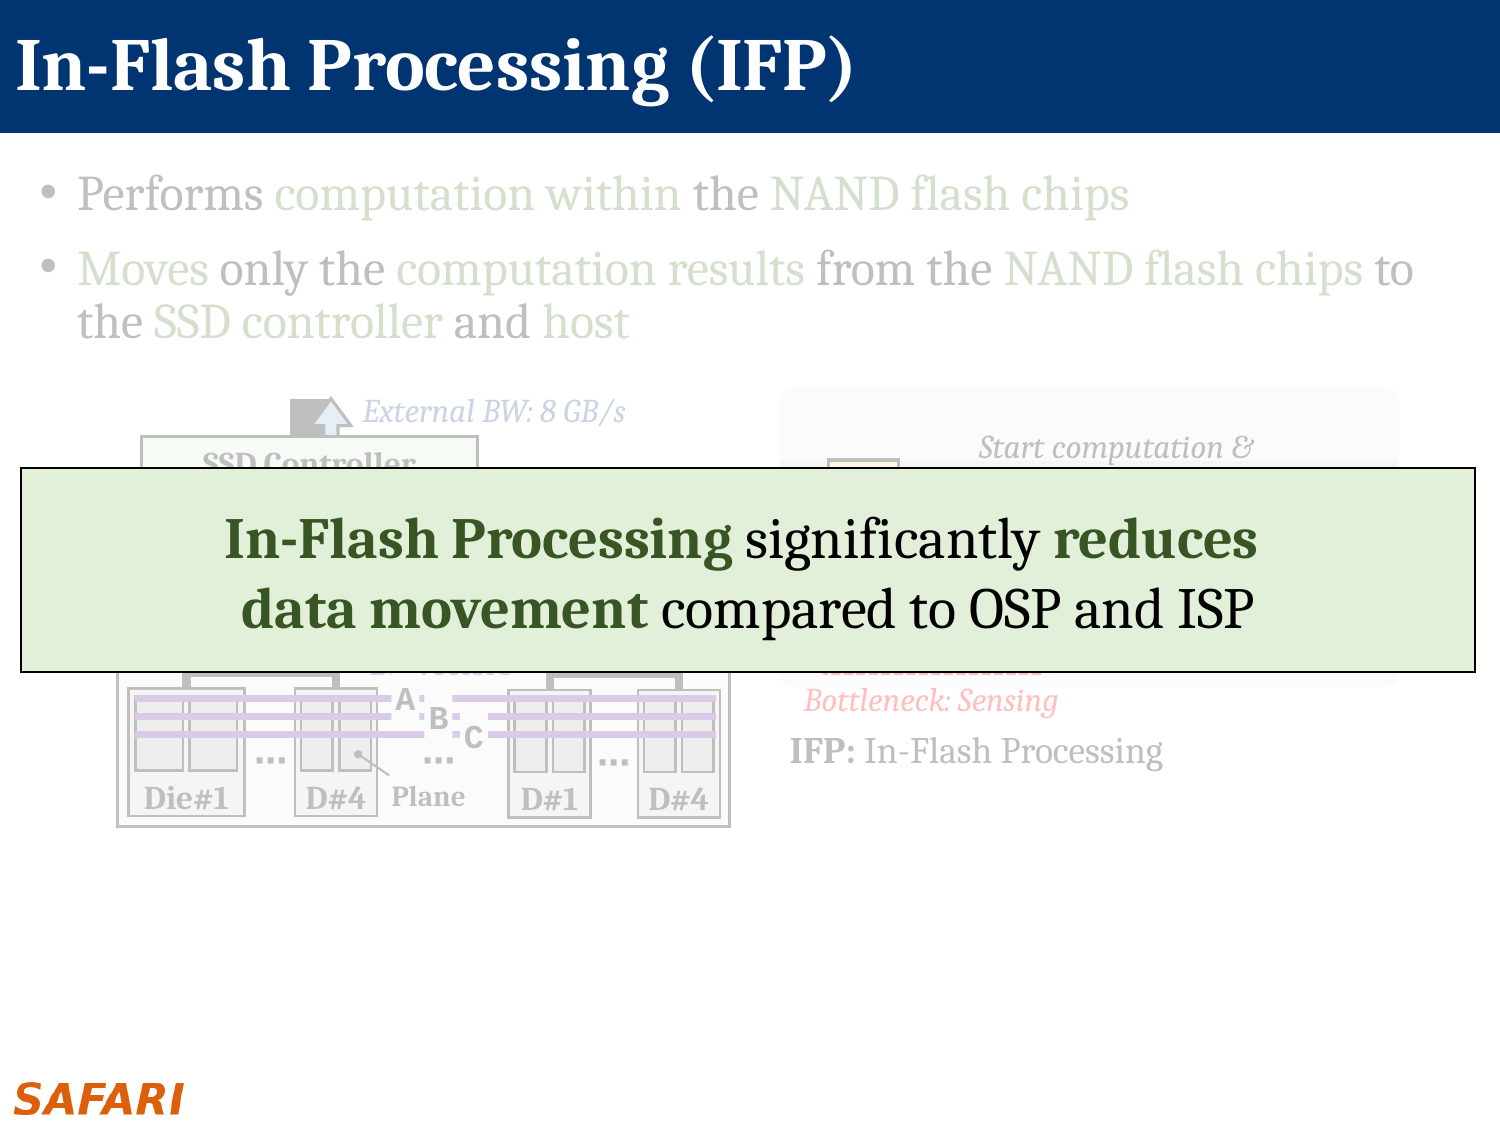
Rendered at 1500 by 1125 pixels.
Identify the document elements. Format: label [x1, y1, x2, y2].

title [0, 0, 1500, 133]
picture [12, 1073, 190, 1125]
text_box [20, 159, 1500, 1025]
